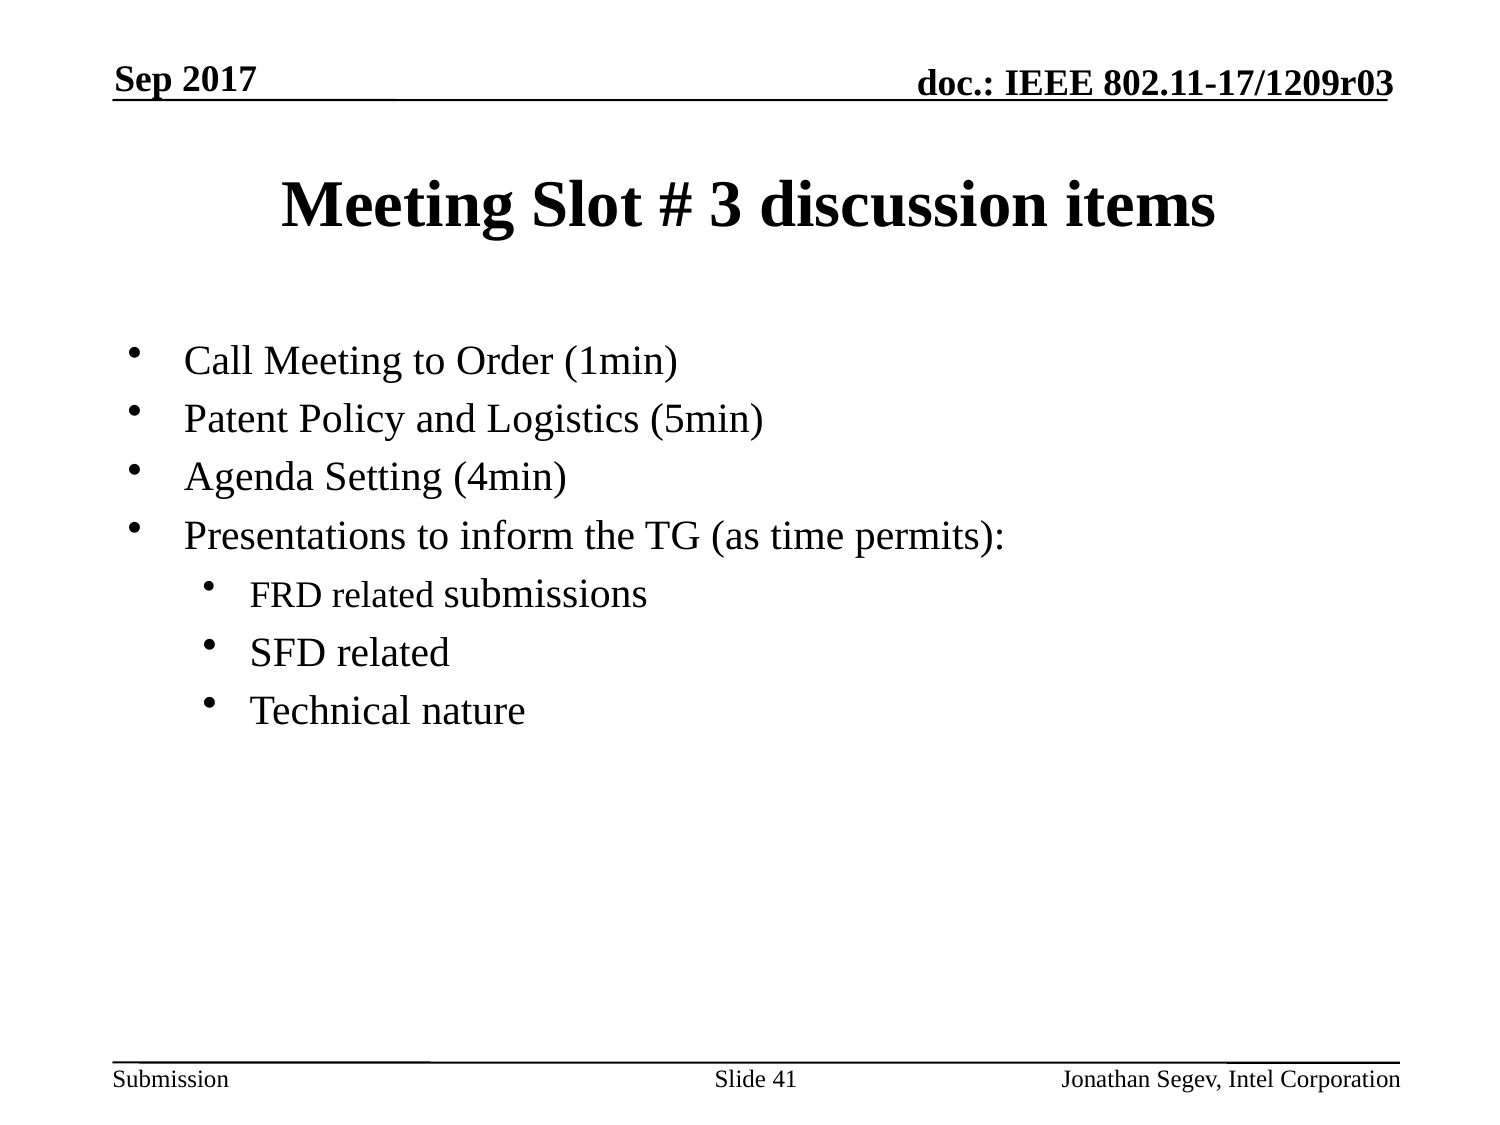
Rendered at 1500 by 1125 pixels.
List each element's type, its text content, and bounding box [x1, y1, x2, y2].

list Call Meeting to Order (1min) Patent Policy and Logistics (5min) Agenda Setting (4min) Presentations to inform the TG (as time permits): FRD related submissions SFD related Technical nature [112, 324, 1388, 1000]
footer Jonathan Segev, Intel Corporation [878, 1061, 1402, 1093]
title Meeting Slot # 3 discussion items [112, 112, 1388, 288]
slide_number Slide 41 [712, 1061, 800, 1123]
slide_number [114, 54, 423, 100]
